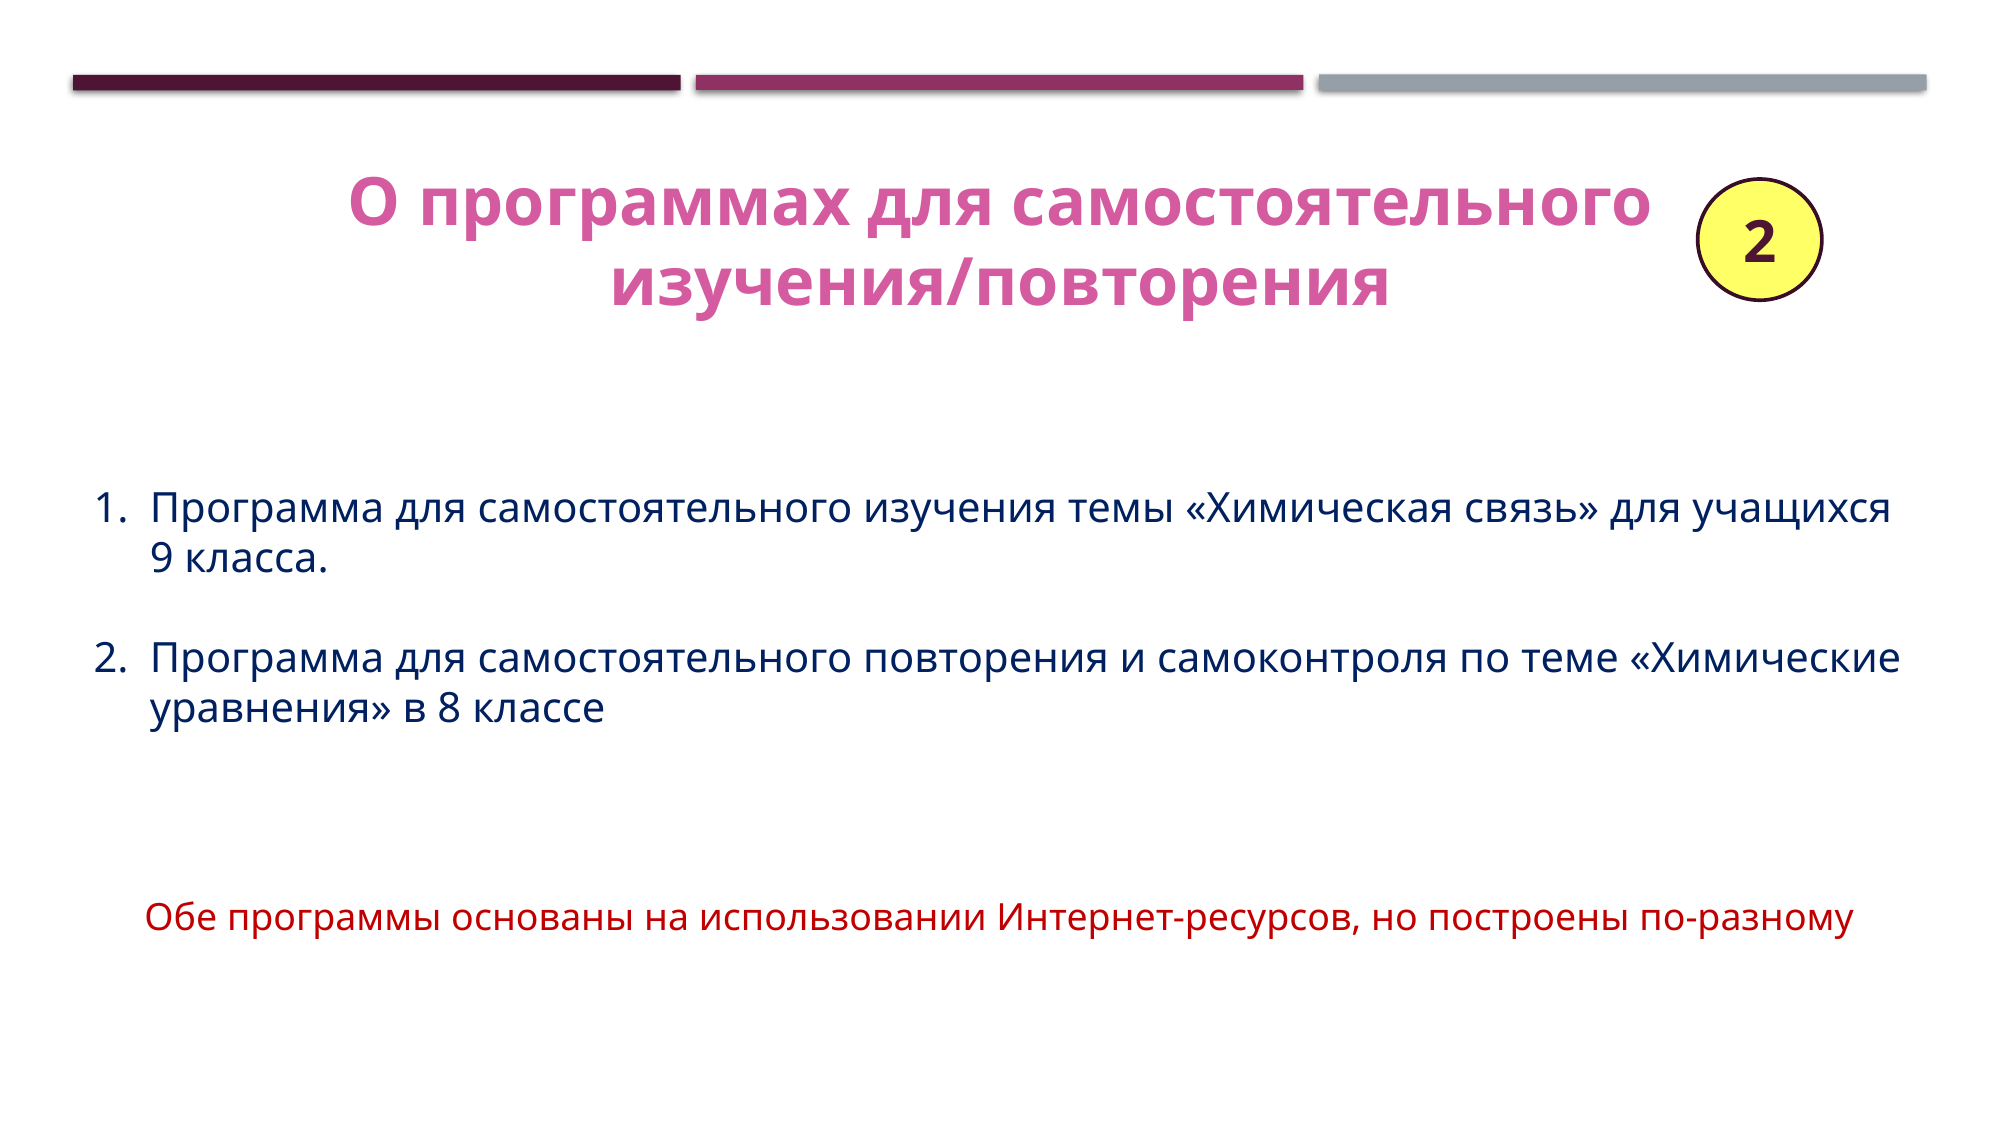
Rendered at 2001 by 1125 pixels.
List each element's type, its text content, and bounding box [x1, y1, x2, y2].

text_box 2 [1695, 177, 1824, 303]
text_box О программах для самостоятельного изучения/повторения [78, 151, 1923, 326]
text_box Программа для самостоятельного изучения темы «Химическая связь» для учащихся 9 класса. Программа для самостоятельного повторения и самоконтроля по теме «Химические уравнения» в 8 классе [78, 473, 1923, 738]
text_box Обе программы основаны на использовании Интернет-ресурсов, но построены по-разному [65, 885, 1935, 946]
